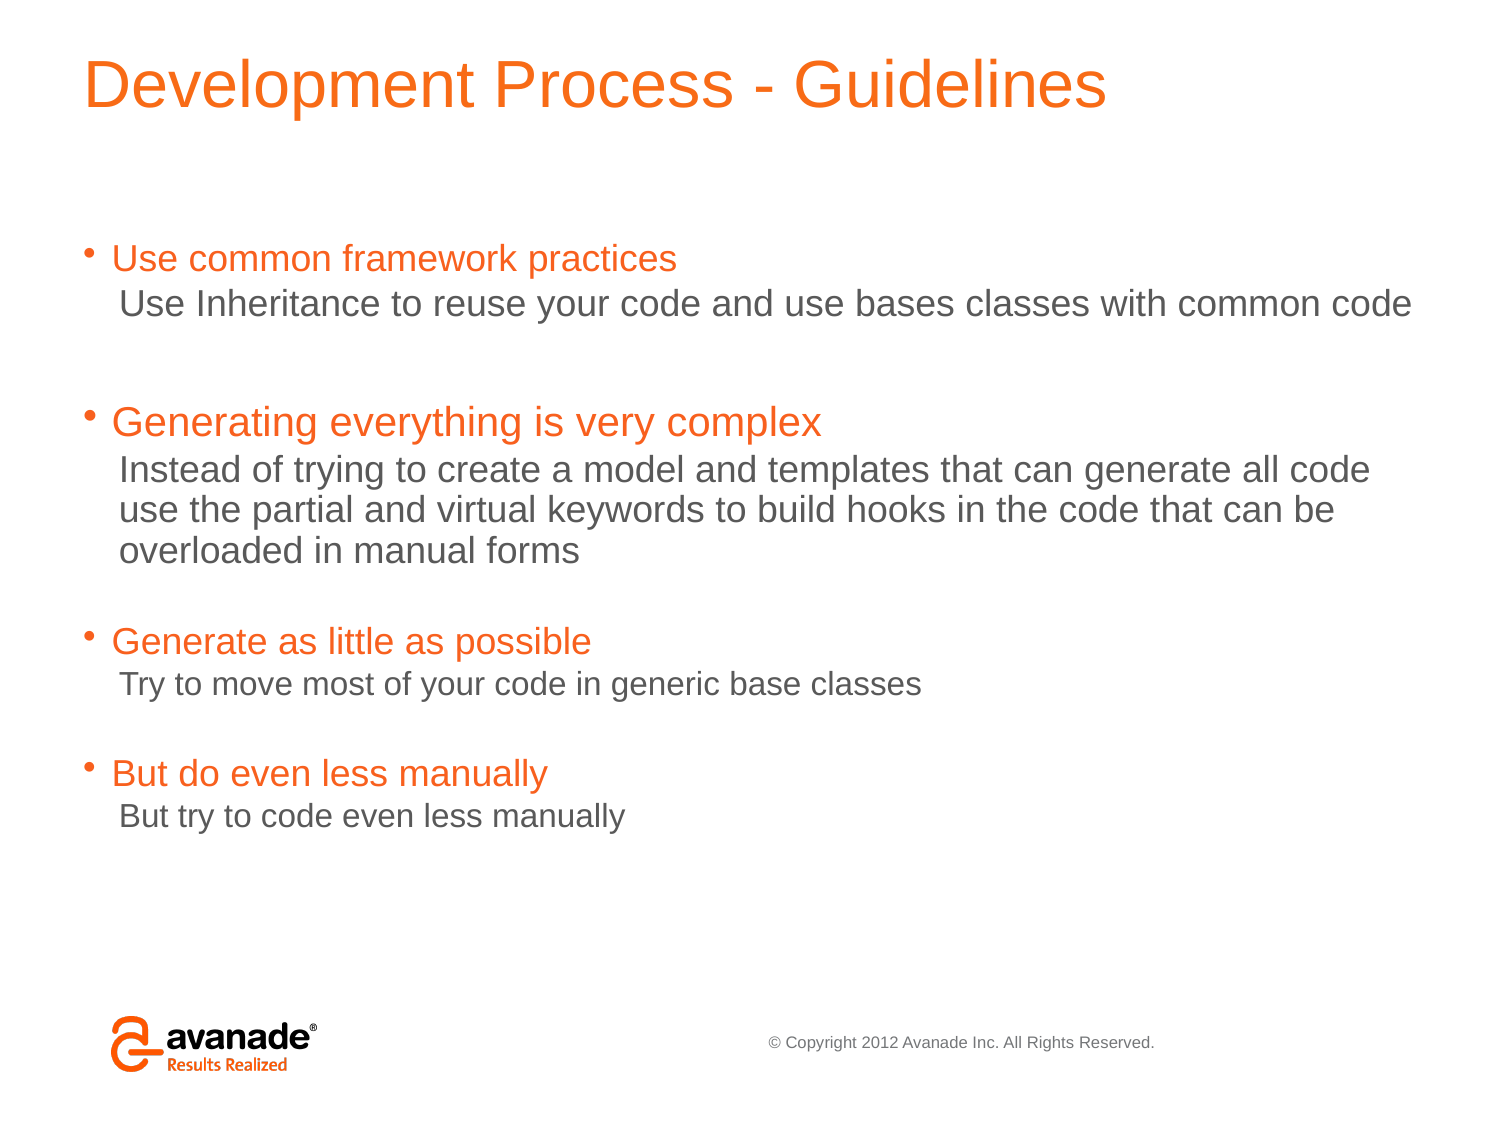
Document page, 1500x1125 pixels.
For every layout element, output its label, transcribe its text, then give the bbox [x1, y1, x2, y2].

picture [111, 1016, 317, 1072]
list Use common framework practices Use Inheritance to reuse your code and use bases classes with common code Generating everything is very complex Instead of trying to create a model and templates that can generate all code use the partial and virtual keywords to build hooks in the code that can be overloaded in manual forms Generate as little as possible Try to move most of your code in generic base classes But do even less manually But try to code even less manually [82, 239, 1419, 966]
title Development Process - Guidelines [82, 49, 1419, 200]
